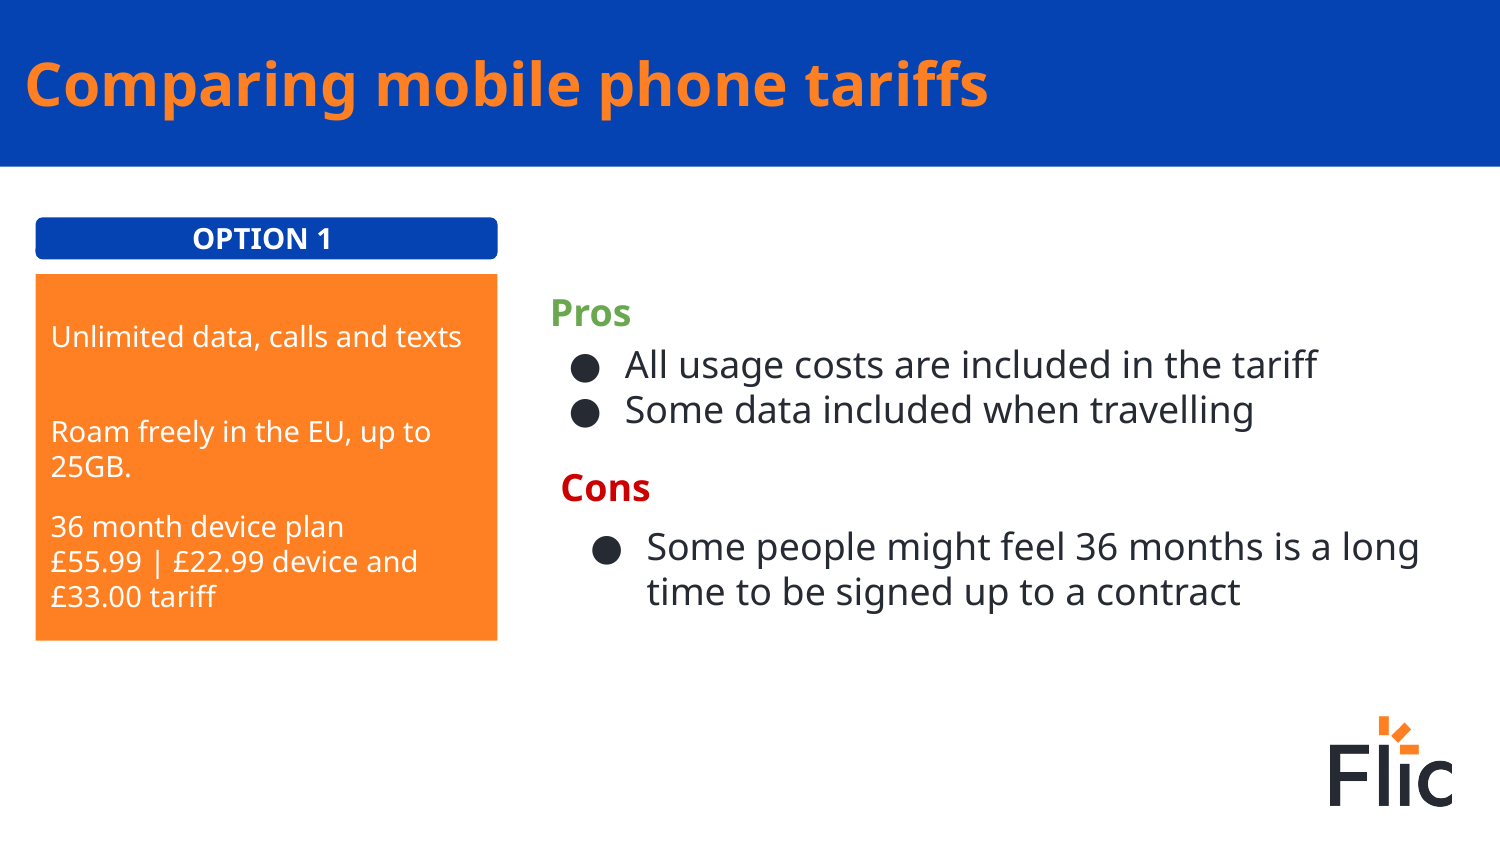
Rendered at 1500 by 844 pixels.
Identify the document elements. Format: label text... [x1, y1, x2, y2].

title Comparing mobile phone tariffs [10, 39, 1371, 125]
text_box Cons [545, 449, 1430, 525]
text_box Unlimited data, calls and texts Roam freely in the EU, up to 25GB. 36 month device plan £55.99 | £22.99 device and £33.00 tariff [35, 274, 498, 641]
picture [1330, 716, 1452, 807]
text_box OPTION 1 [35, 217, 498, 260]
text_box Pros [534, 274, 1420, 326]
text_box All usage costs are included in the tariff Some data included when travelling [534, 326, 1420, 447]
text_box Some people might feel 36 months is a long time to be signed up to a contract [556, 508, 1441, 629]
